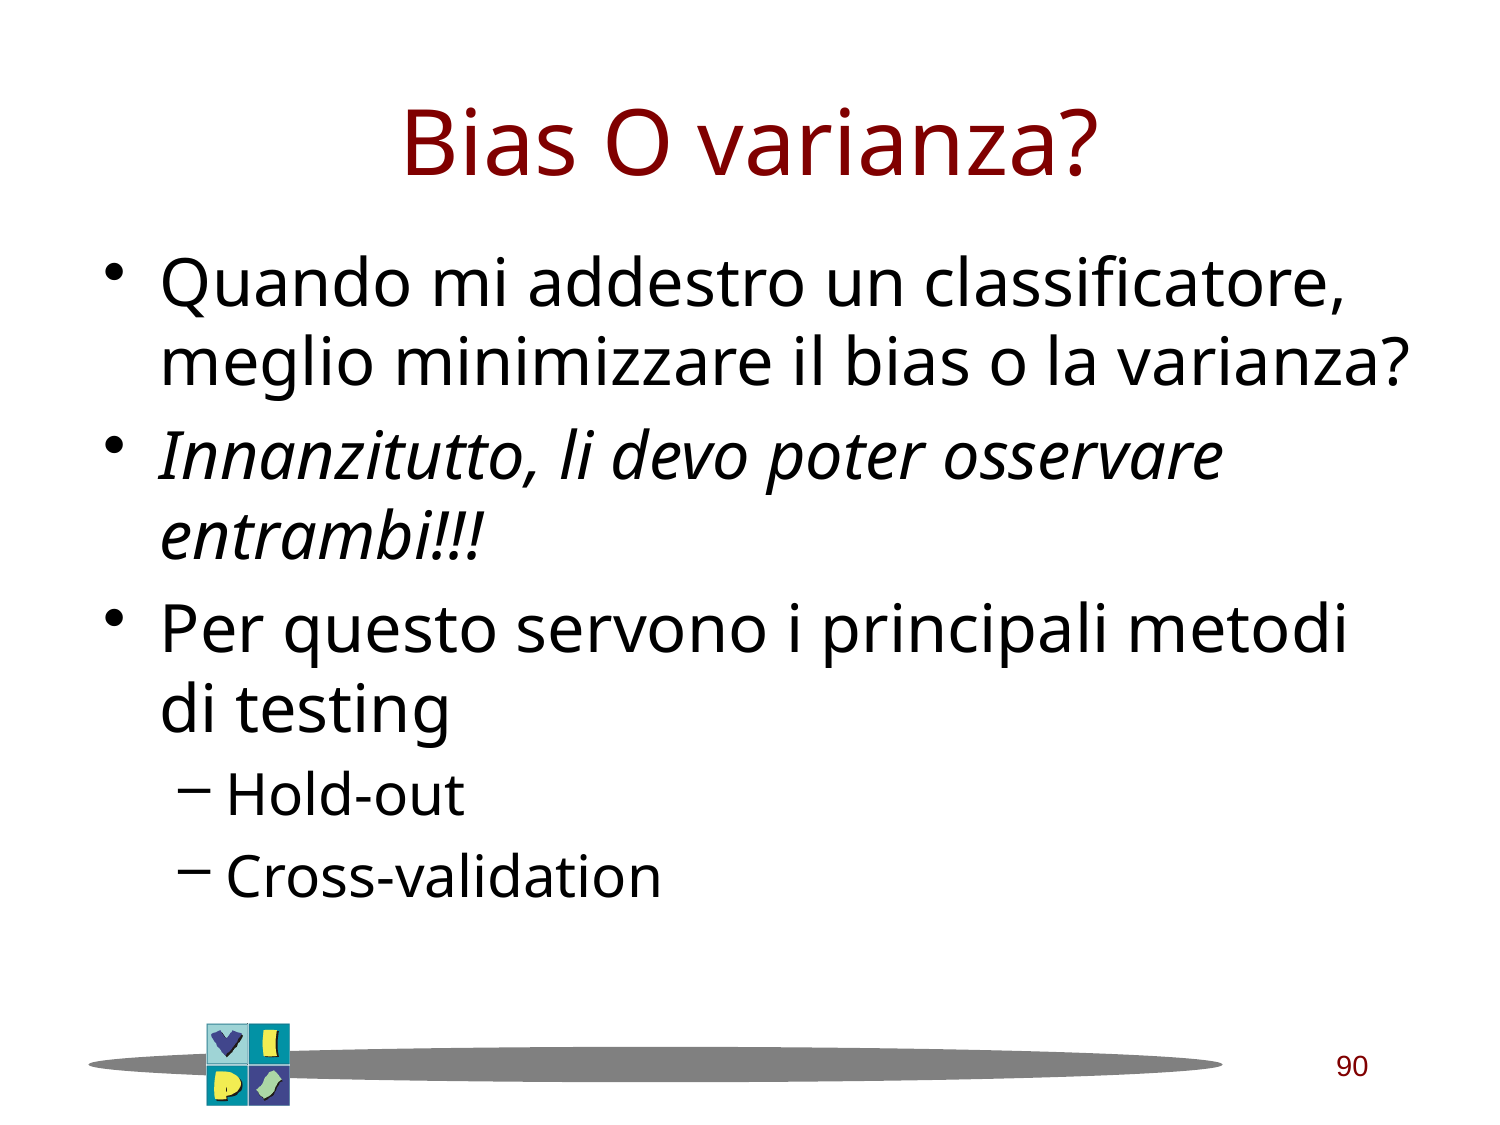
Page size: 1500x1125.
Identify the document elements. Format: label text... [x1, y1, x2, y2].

title Bias O varianza? [75, 45, 1425, 233]
picture [206, 1023, 290, 1106]
slide_number 90 [1033, 1039, 1384, 1118]
list Quando mi addestro un classificatore, meglio minimizzare il bias o la varianza? Innanzitutto, li devo poter osservare entrambi!!! Per questo servono i principali metodi di testing Hold-out Cross-validation [88, 231, 1439, 975]
